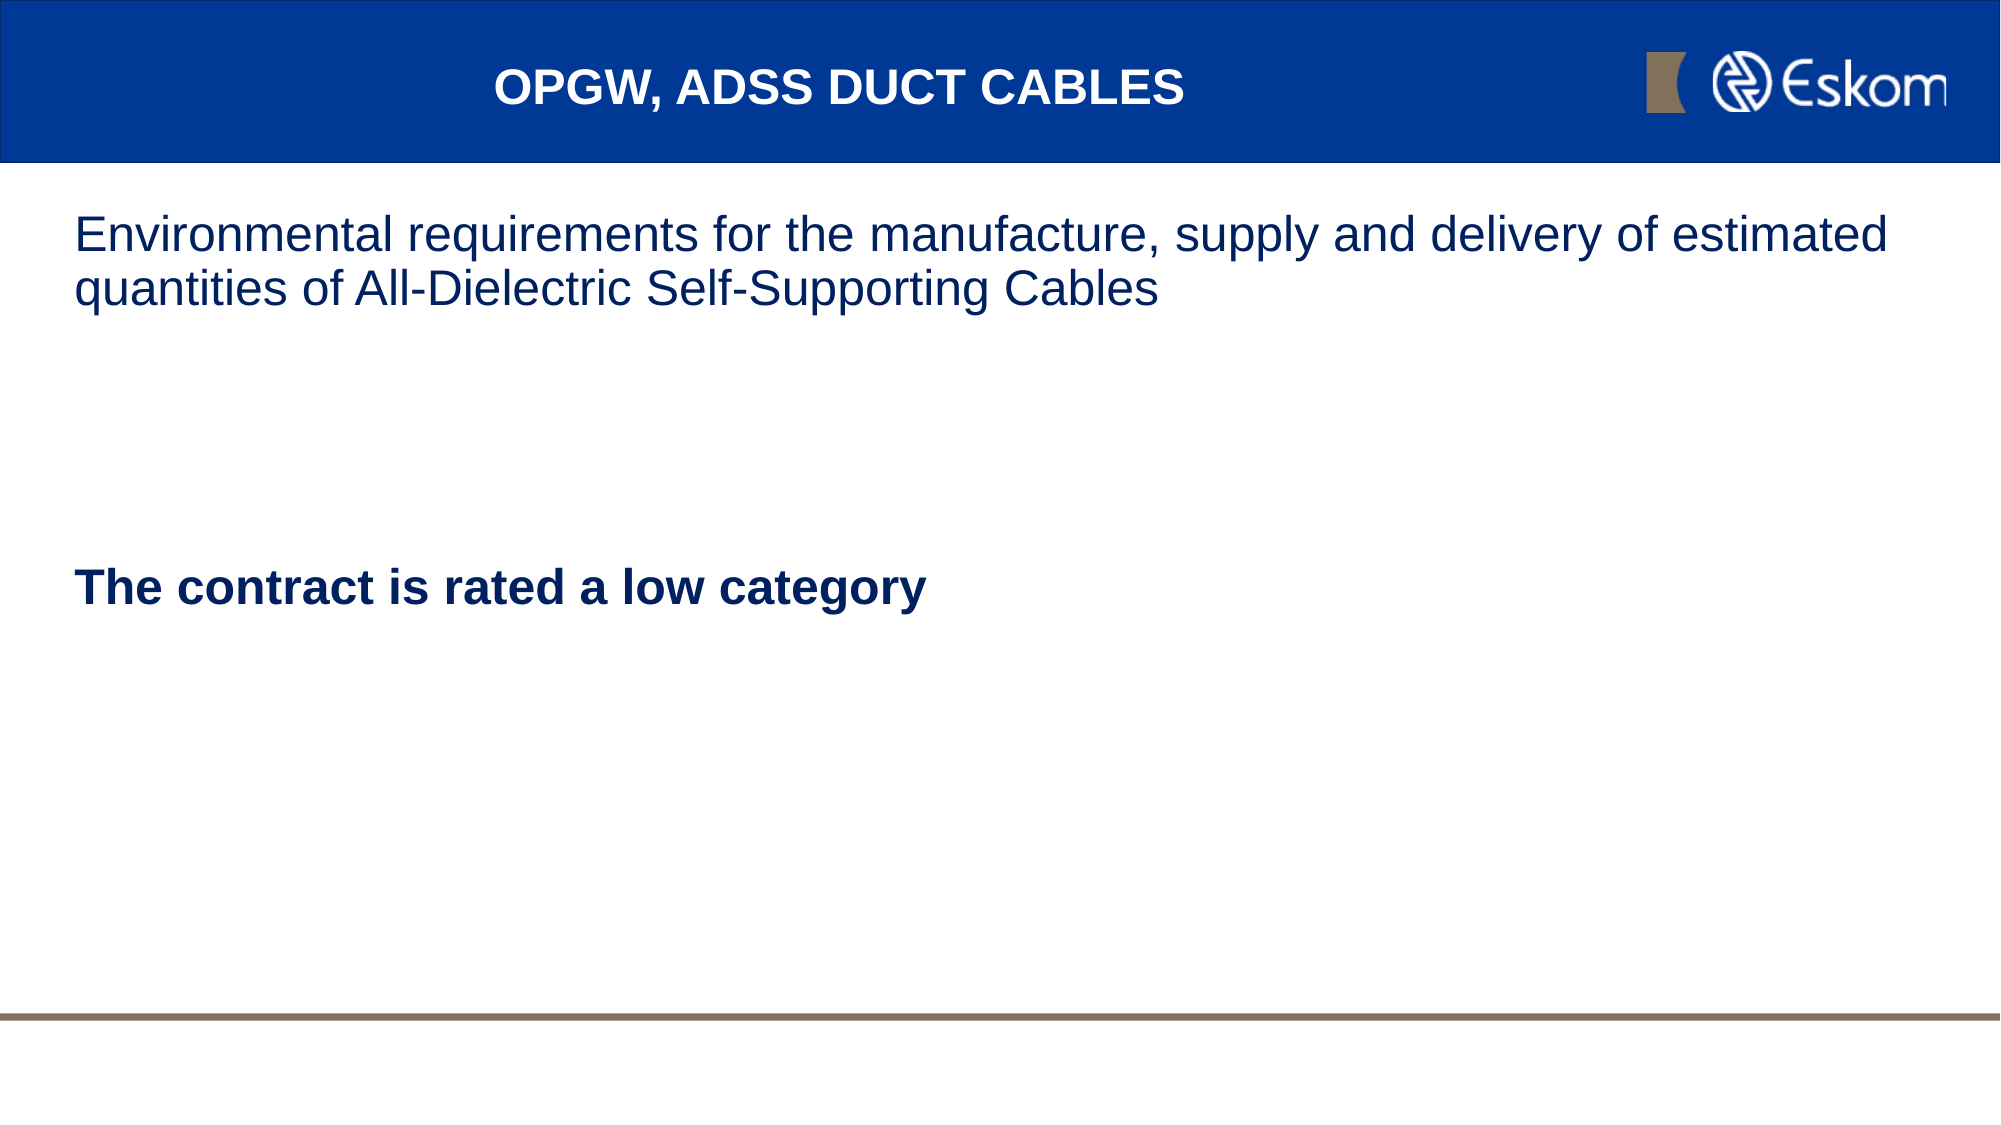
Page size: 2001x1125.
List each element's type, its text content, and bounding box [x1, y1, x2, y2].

list Environmental requirements for the manufacture, supply and delivery of estimated quantities of All-Dielectric Self-Supporting Cables The contract is rated a low category [59, 200, 1927, 998]
title OPGW, ADSS DUCT CABLES [59, 33, 1620, 143]
